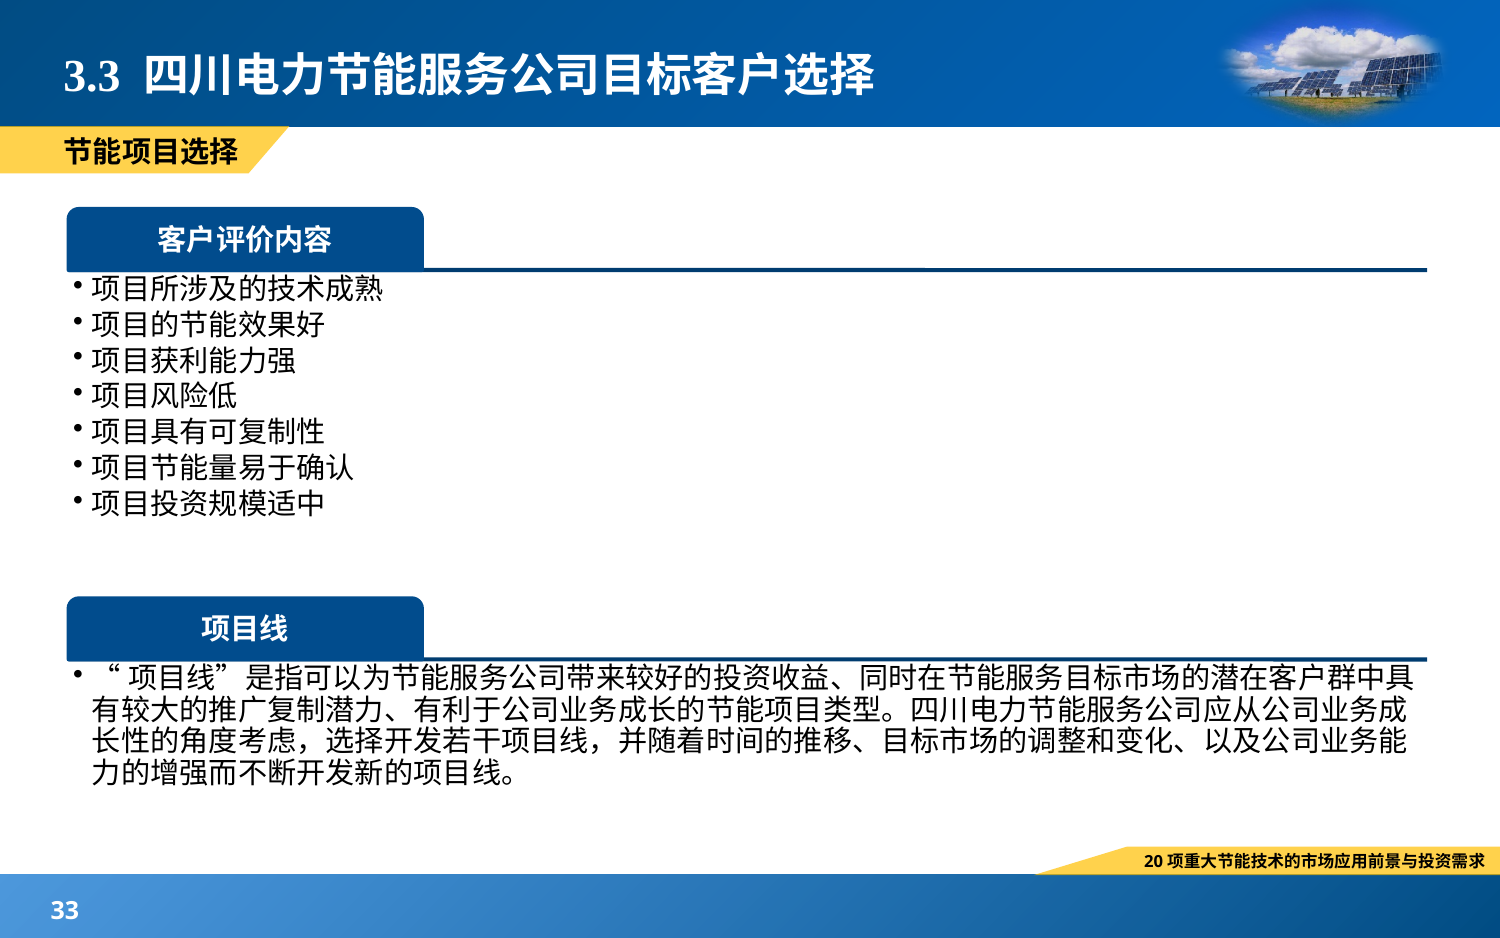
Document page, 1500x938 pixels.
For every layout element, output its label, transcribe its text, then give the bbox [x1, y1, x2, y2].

title 3.3 四川电力节能服务公司目标客户选择 [48, 19, 1005, 127]
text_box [68, 208, 1428, 847]
text_box 节能项目选择 [0, 124, 292, 176]
picture [1233, 6, 1433, 113]
text_box 20项重大节能技术的市场应用前景与投资需求 [1031, 844, 1500, 878]
